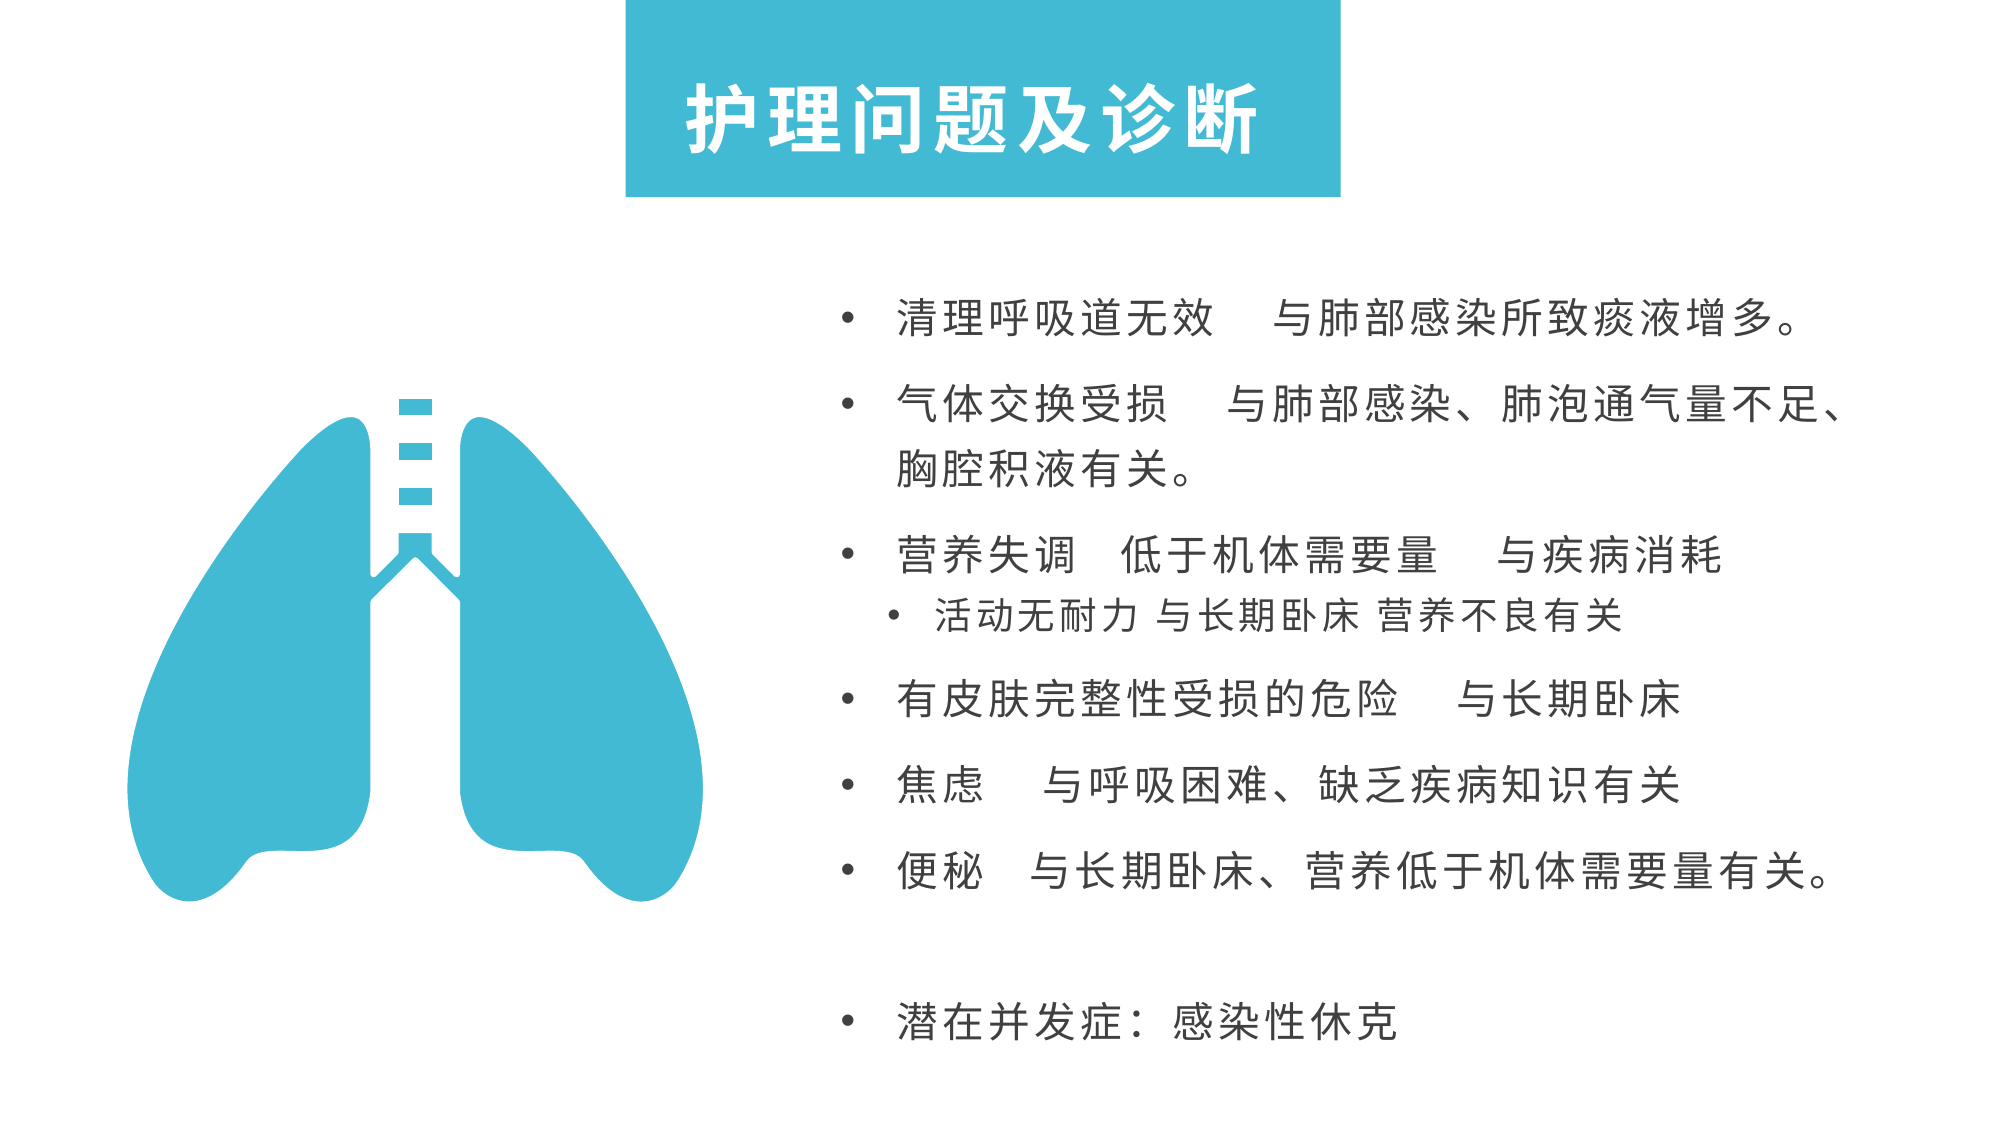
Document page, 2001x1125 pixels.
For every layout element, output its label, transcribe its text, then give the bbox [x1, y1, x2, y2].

text_box 清理呼吸道无效 与肺部感染所致痰液增多。 气体交换受损 与肺部感染、肺泡通气量不足、胸腔积液有关。 营养失调 低于机体需要量 与疾病消耗 活动无耐力 与长期卧床 营养不良有关 有皮肤完整性受损的危险 与长期卧床 焦虑 与呼吸困难、缺乏疾病知识有关 便秘 与长期卧床、营养低于机体需要量有关。 潜在并发症：感染性休克 [825, 294, 1926, 1028]
text_box [395, 395, 435, 418]
text_box [625, 0, 1342, 198]
text_box 护理问题及诊断 [669, 65, 1331, 171]
text_box [124, 413, 707, 905]
